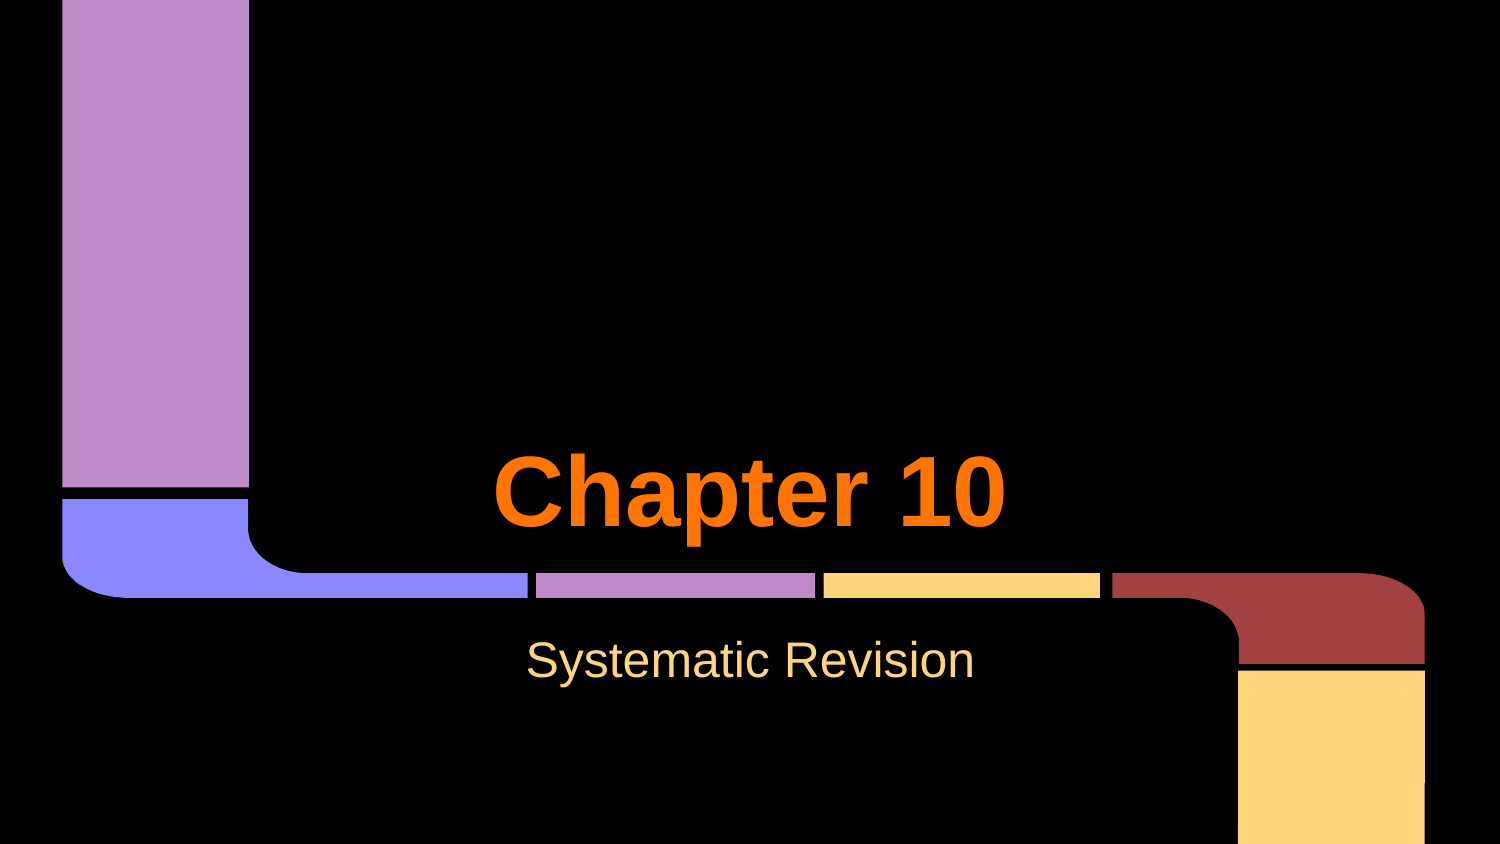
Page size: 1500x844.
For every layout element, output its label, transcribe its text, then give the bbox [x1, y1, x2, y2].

title Chapter 10 [364, 358, 1137, 562]
subtitle Systematic Revision [364, 612, 1137, 721]
